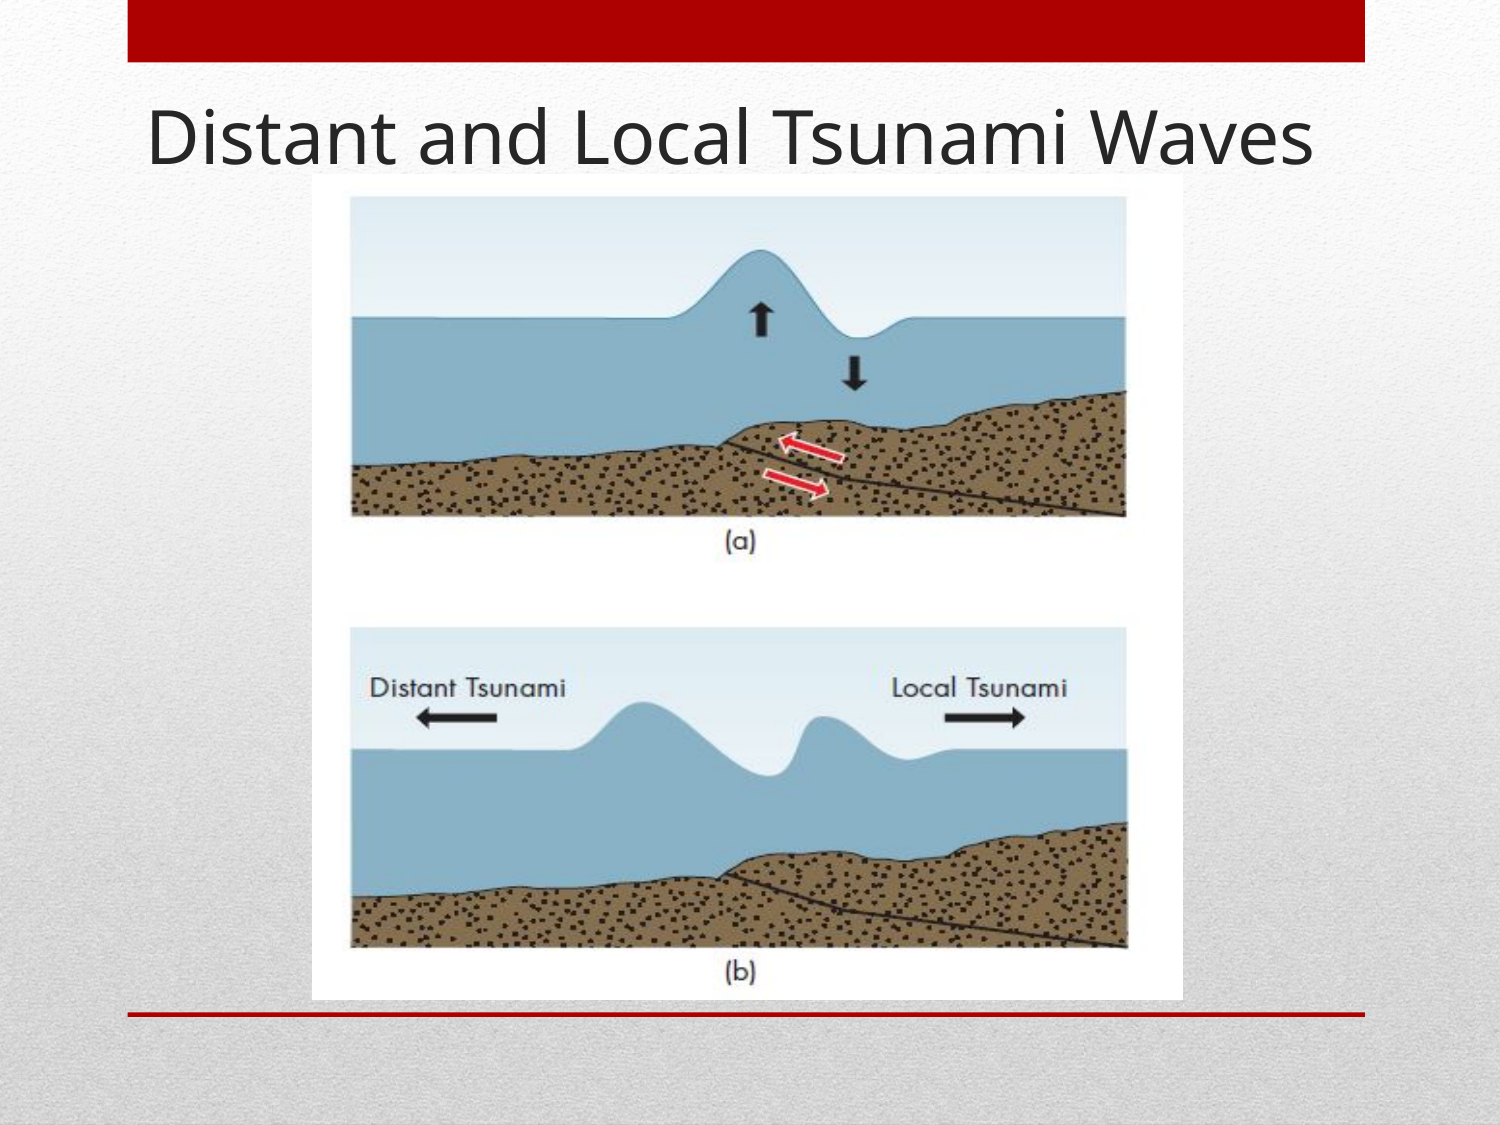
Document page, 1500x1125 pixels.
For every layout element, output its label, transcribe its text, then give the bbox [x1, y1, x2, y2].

text_box Distant and Local Tsunami Waves [99, 37, 1363, 188]
picture [311, 174, 1184, 1001]
